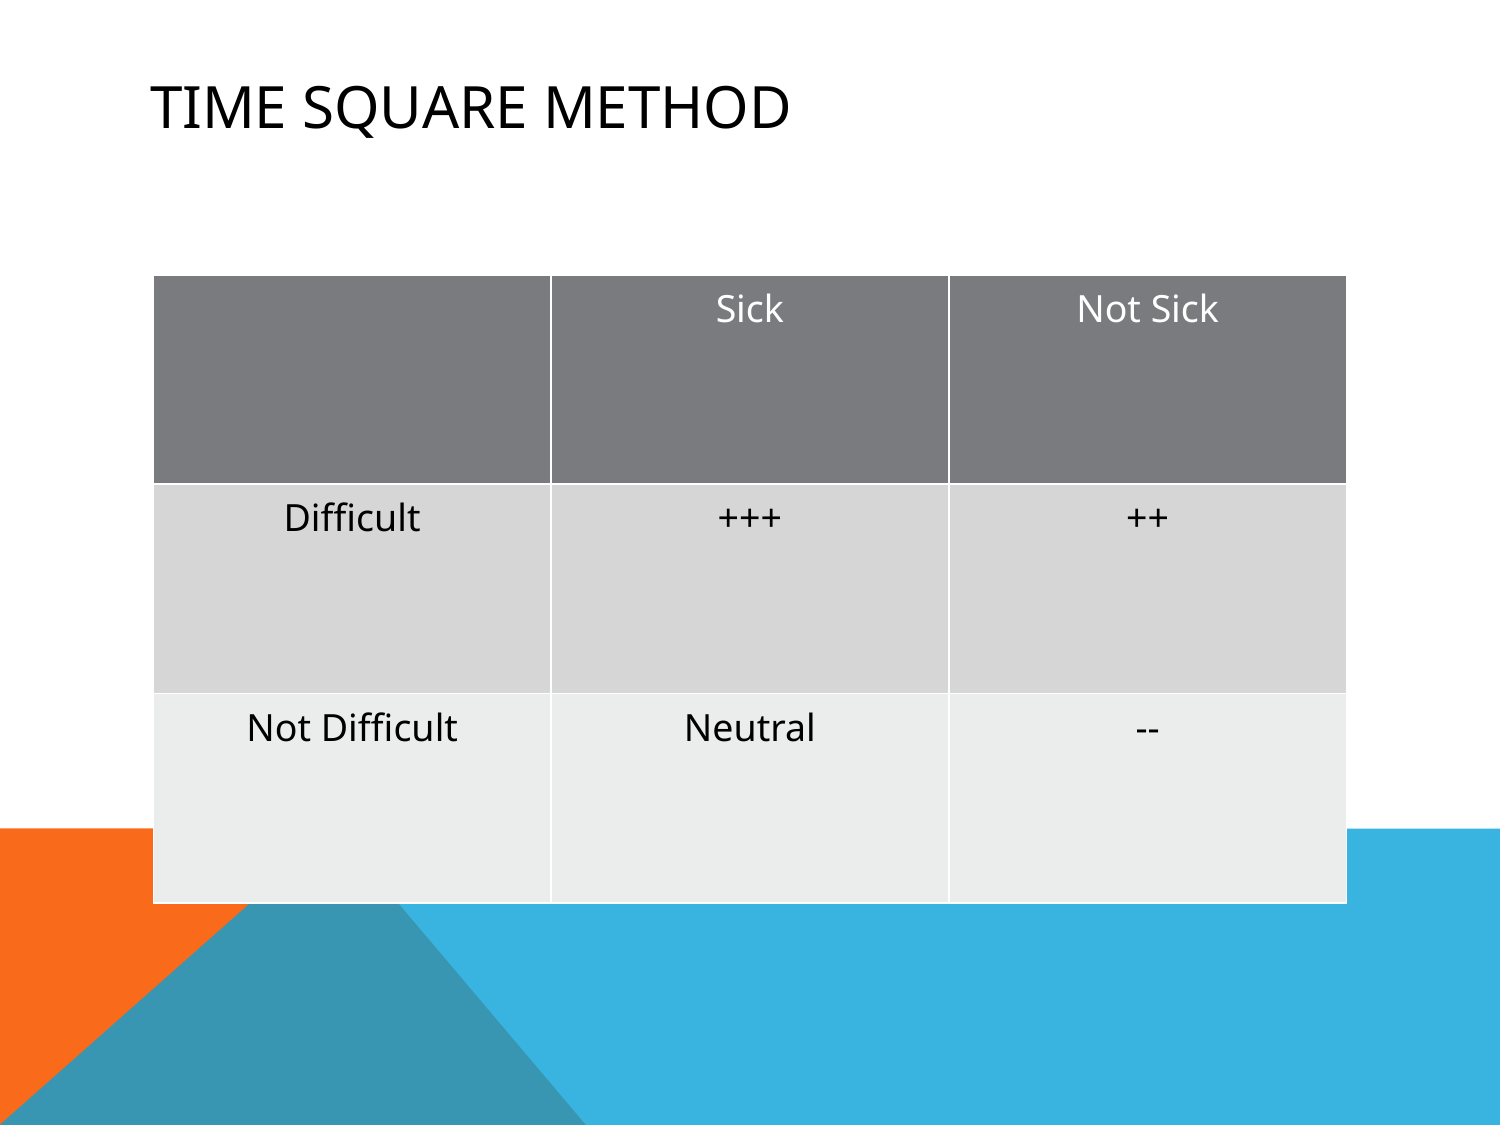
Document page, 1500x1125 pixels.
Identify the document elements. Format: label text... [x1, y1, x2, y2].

table_cell +++ [552, 485, 948, 693]
table_cell -- [950, 694, 1346, 902]
list [135, 180, 1369, 768]
table_header Not Sick [950, 276, 1346, 483]
title Time Square Method [135, 60, 1369, 150]
table_header [154, 276, 550, 483]
table_header Sick [552, 276, 948, 483]
table_cell Not Difficult [154, 694, 550, 902]
table_cell Neutral [552, 694, 948, 902]
table_cell Difficult [154, 485, 550, 693]
table_cell ++ [950, 485, 1346, 693]
